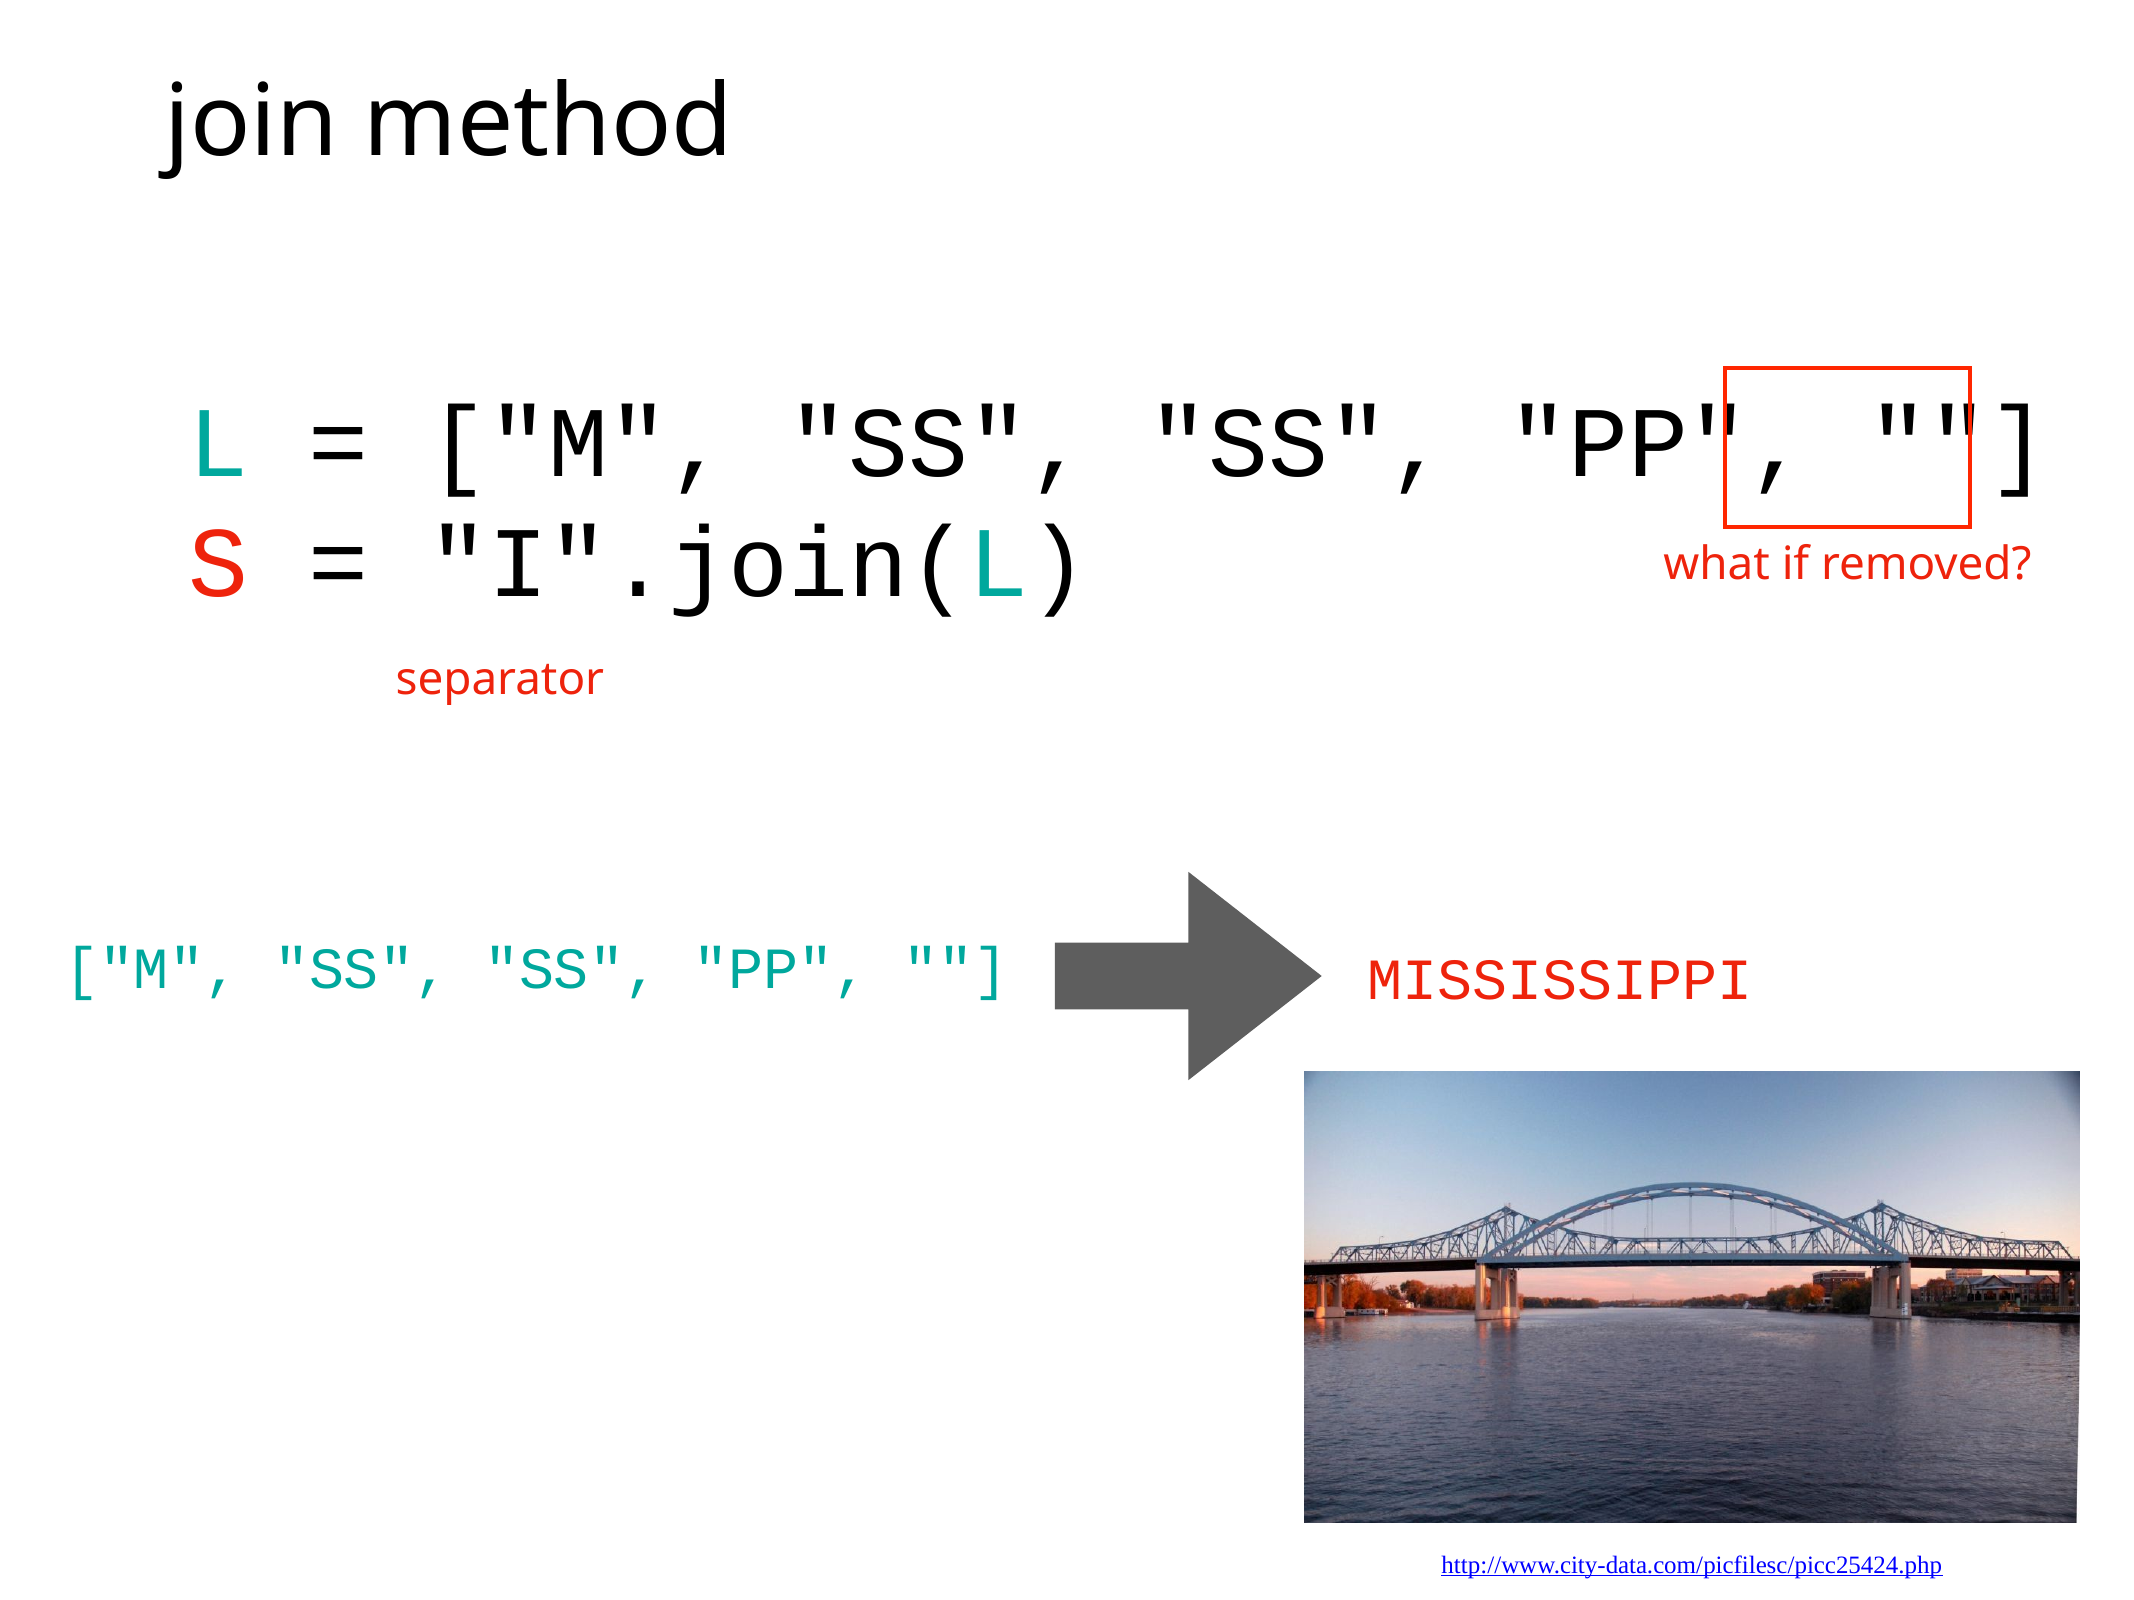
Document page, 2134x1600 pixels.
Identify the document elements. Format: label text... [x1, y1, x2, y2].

text_box [1054, 871, 1322, 1081]
text_box what if removed? [1655, 525, 2040, 597]
text_box separator [387, 640, 613, 712]
title join method [155, 41, 1978, 191]
picture [1304, 1071, 2080, 1523]
text_box http://www.city-data.com/picfilesc/picc25424.php [1433, 1523, 1952, 1587]
text_box L = ["M", "SS", "SS", "PP", ""] S = "I".join(L) [180, 368, 2058, 626]
text_box [1724, 367, 1970, 525]
text_box ["M", "SS", "SS", "PP", ""] [55, 922, 1018, 1009]
text_box MISSISSIPPI [1358, 932, 1761, 1020]
